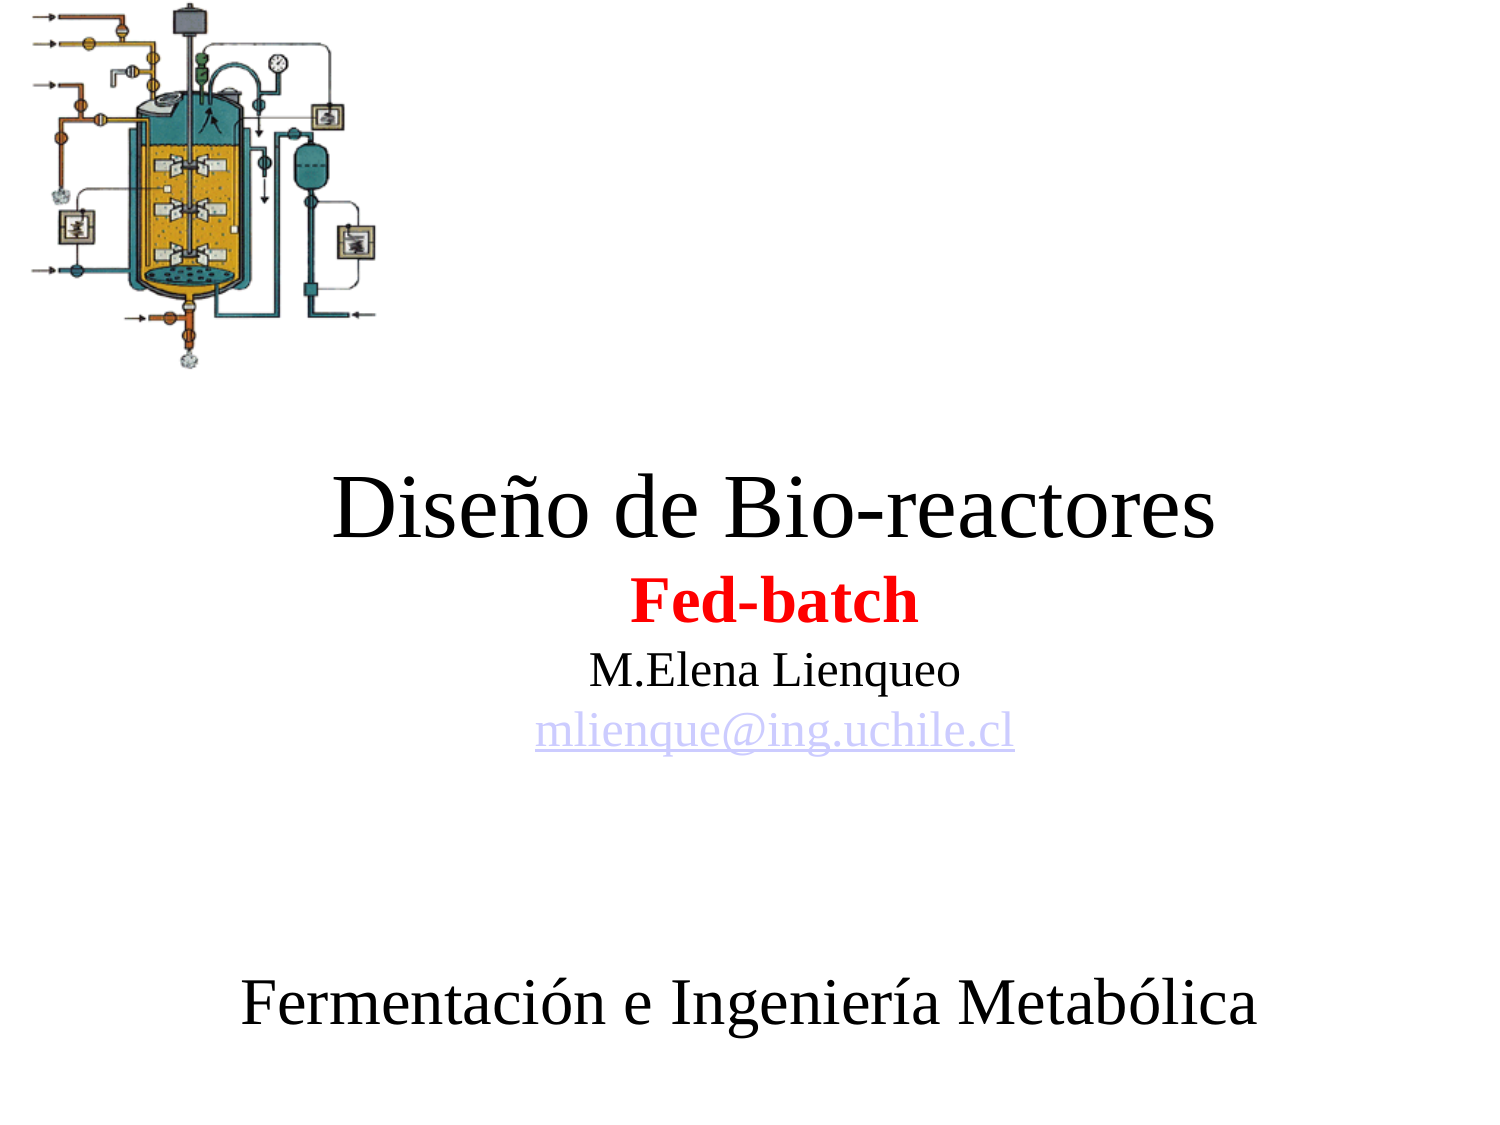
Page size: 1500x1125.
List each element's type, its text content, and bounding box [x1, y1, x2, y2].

title Diseño de Bio-reactores Fed-batch M.Elena Lienqueo mlienque@ing.uchile.cl [137, 537, 1413, 726]
picture [24, 0, 390, 376]
subtitle Fermentación e Ingeniería Metabólica [224, 949, 1276, 1125]
